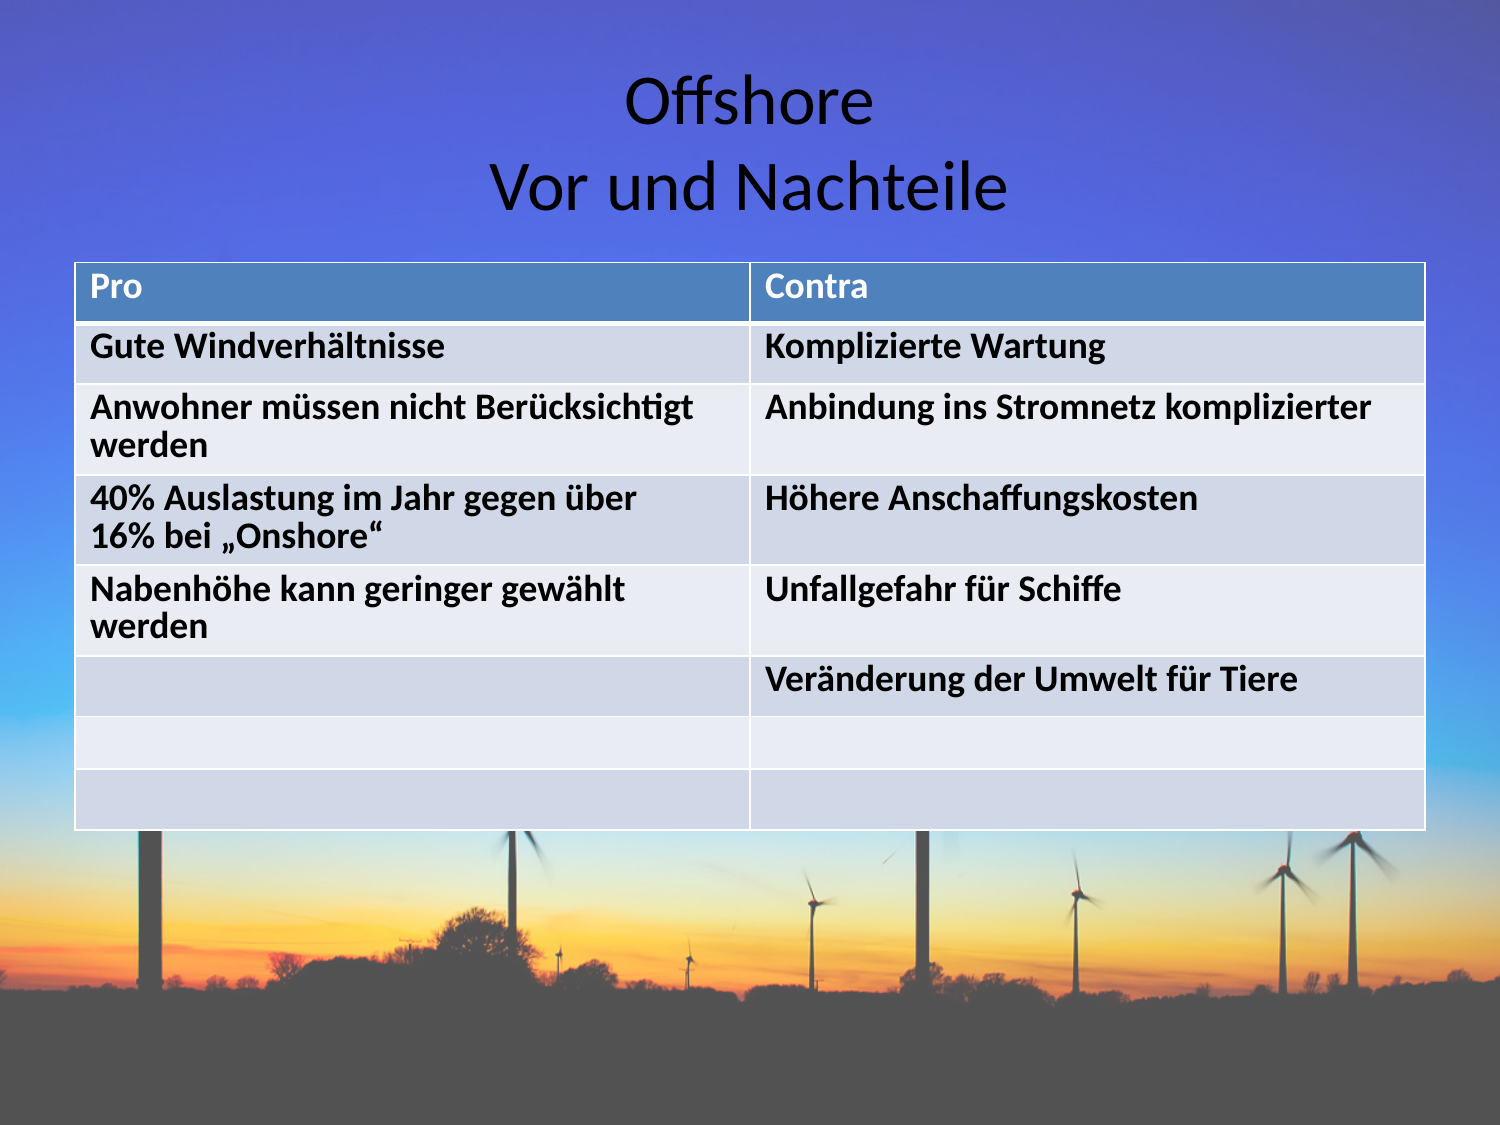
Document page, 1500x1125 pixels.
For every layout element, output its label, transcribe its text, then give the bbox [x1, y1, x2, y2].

title Offshore Vor und Nachteile [75, 45, 1425, 233]
table_cell Veränderung der Umwelt für Tiere [751, 657, 1424, 716]
table_cell [751, 717, 1424, 768]
table_cell Anbindung ins Stromnetz komplizierter [751, 385, 1424, 474]
table_header Pro [76, 263, 749, 321]
table_cell Komplizierte Wartung [751, 326, 1424, 383]
table_cell Gute Windverhältnisse [76, 326, 749, 383]
table_cell 40% Auslastung im Jahr gegen über 16% bei „Onshore“ [76, 476, 749, 564]
table_cell Höhere Anschaffungskosten [751, 476, 1424, 564]
table_cell [76, 657, 749, 716]
table_cell Anwohner müssen nicht Berücksichtigt werden [76, 385, 749, 474]
table_cell [76, 770, 749, 829]
table_cell Nabenhöhe kann geringer gewählt werden [76, 566, 749, 655]
table_cell [76, 717, 749, 768]
table_header Contra [751, 263, 1424, 321]
table_cell Unfallgefahr für Schiffe [751, 566, 1424, 655]
table_cell [751, 770, 1424, 829]
